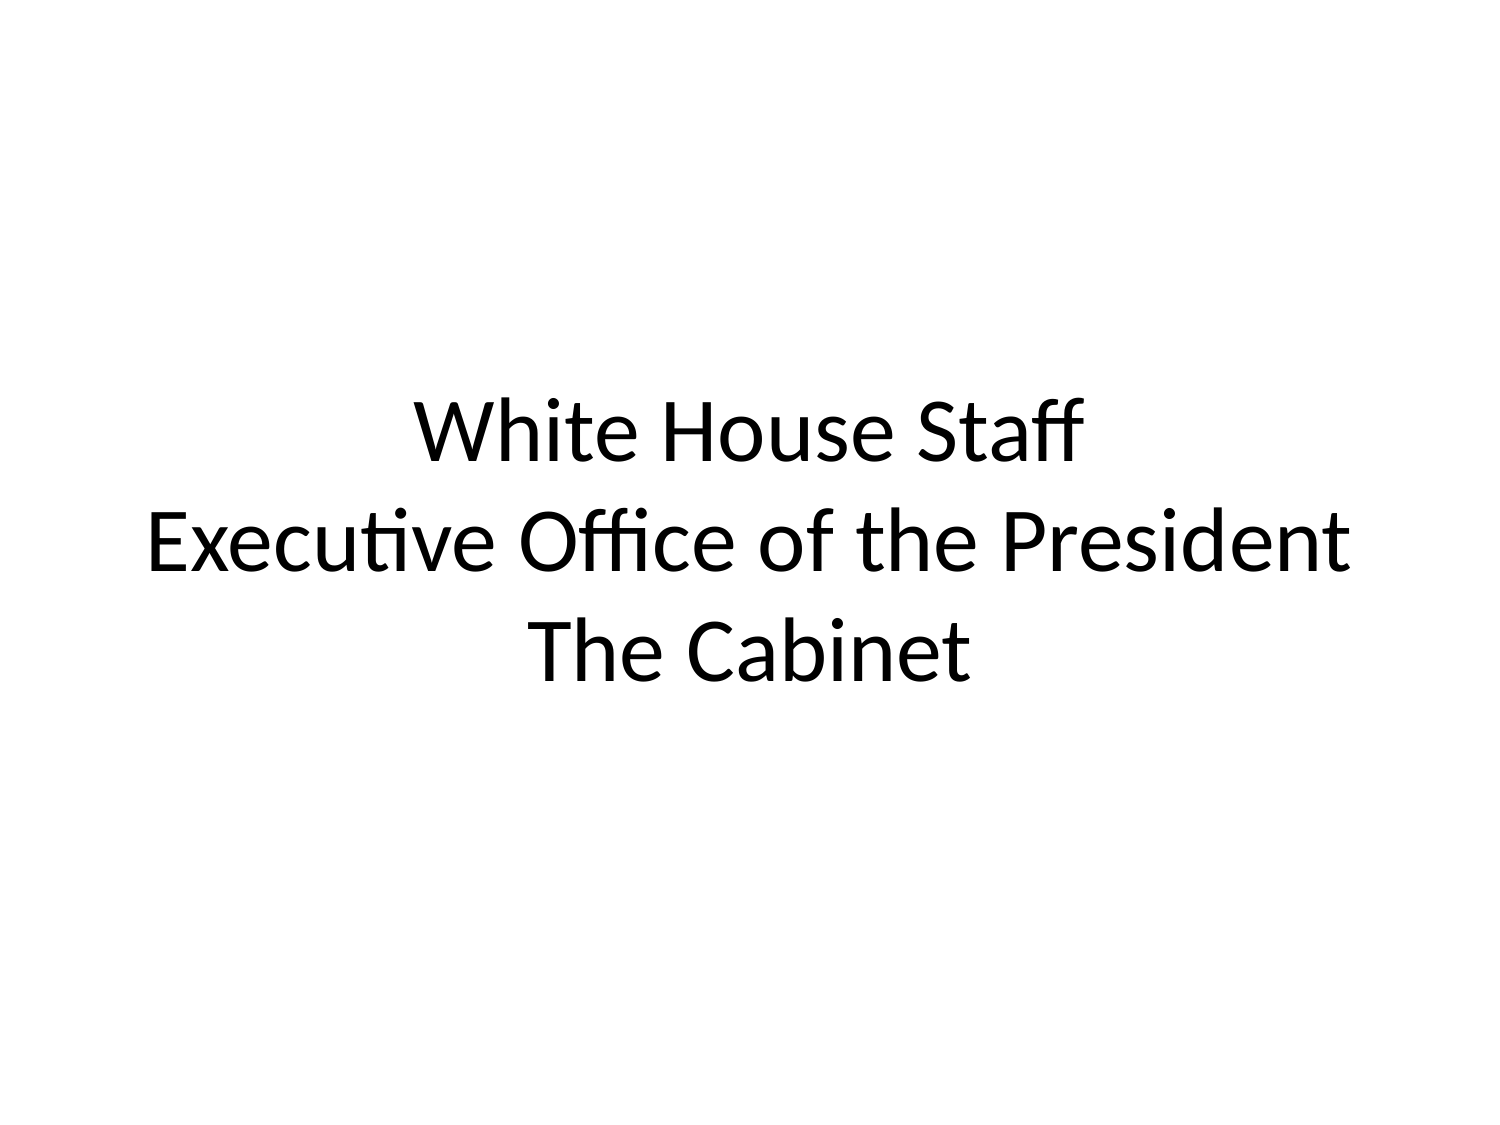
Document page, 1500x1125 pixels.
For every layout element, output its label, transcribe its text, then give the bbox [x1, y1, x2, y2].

title White House Staff Executive Office of the President The Cabinet [74, 44, 1426, 1026]
